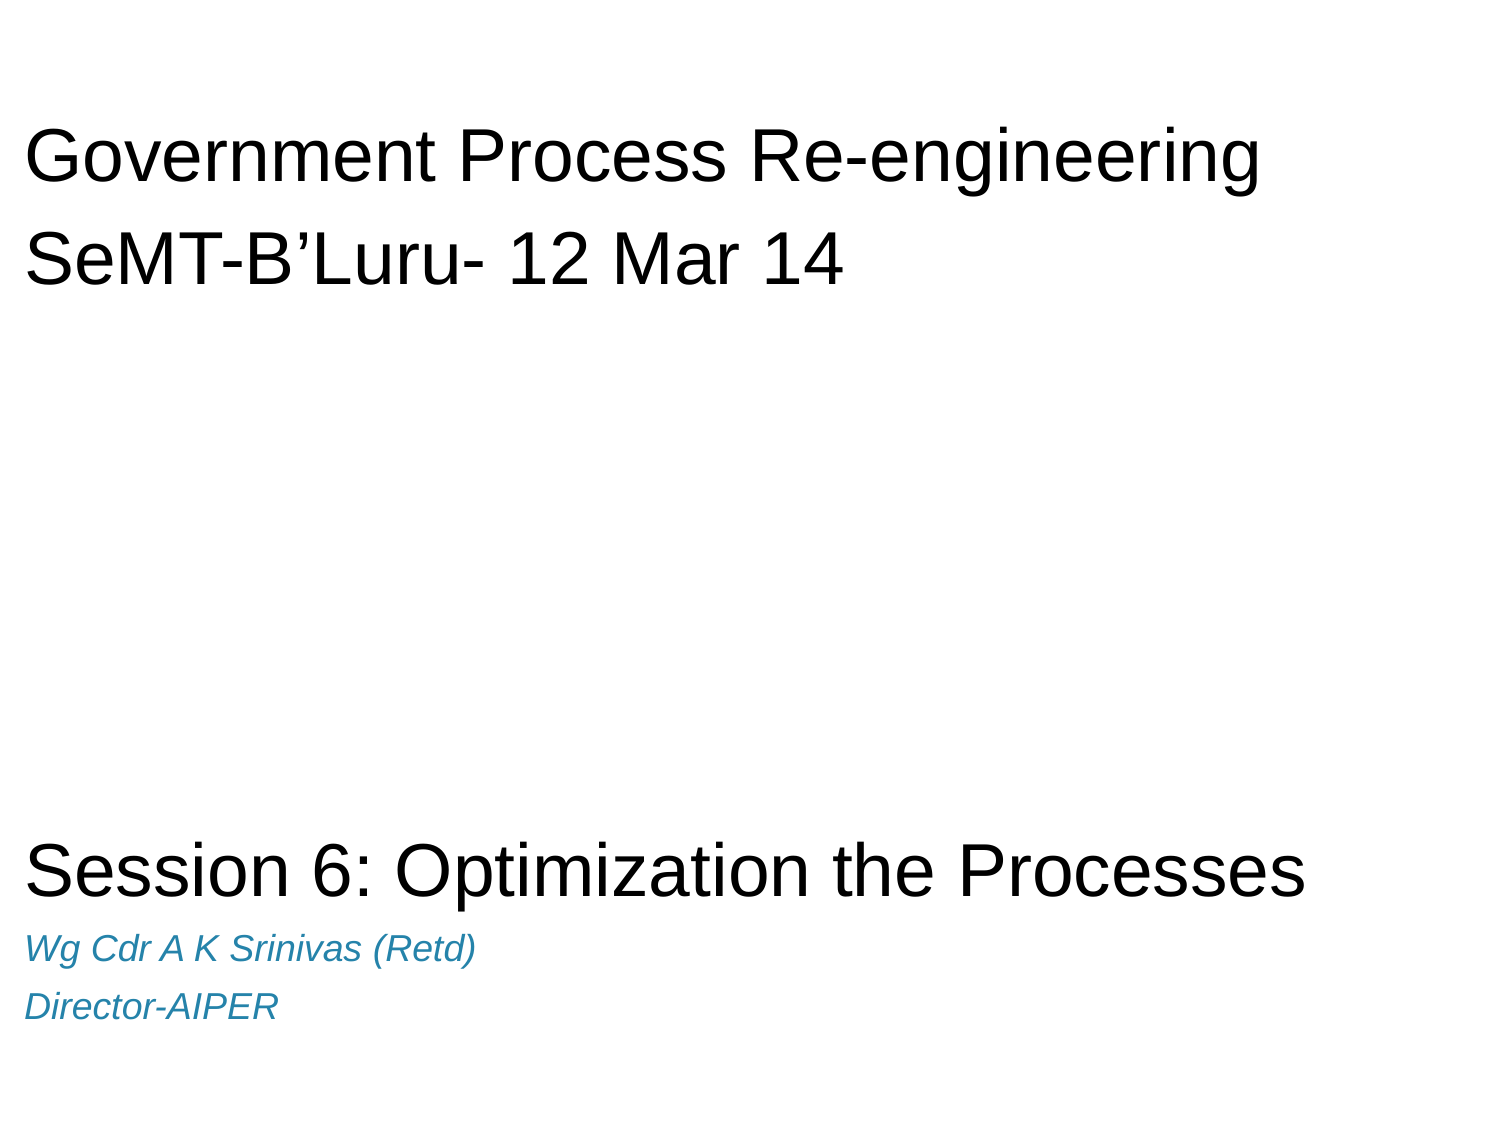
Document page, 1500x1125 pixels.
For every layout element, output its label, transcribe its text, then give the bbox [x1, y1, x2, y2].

text_box Session 6: Optimization the Processes Wg Cdr A K Srinivas (Retd) Director-AIPER [13, 821, 1500, 1027]
text_box Government Process Re-engineering SeMT-B’Luru- 12 Mar 14 [13, 106, 1500, 300]
